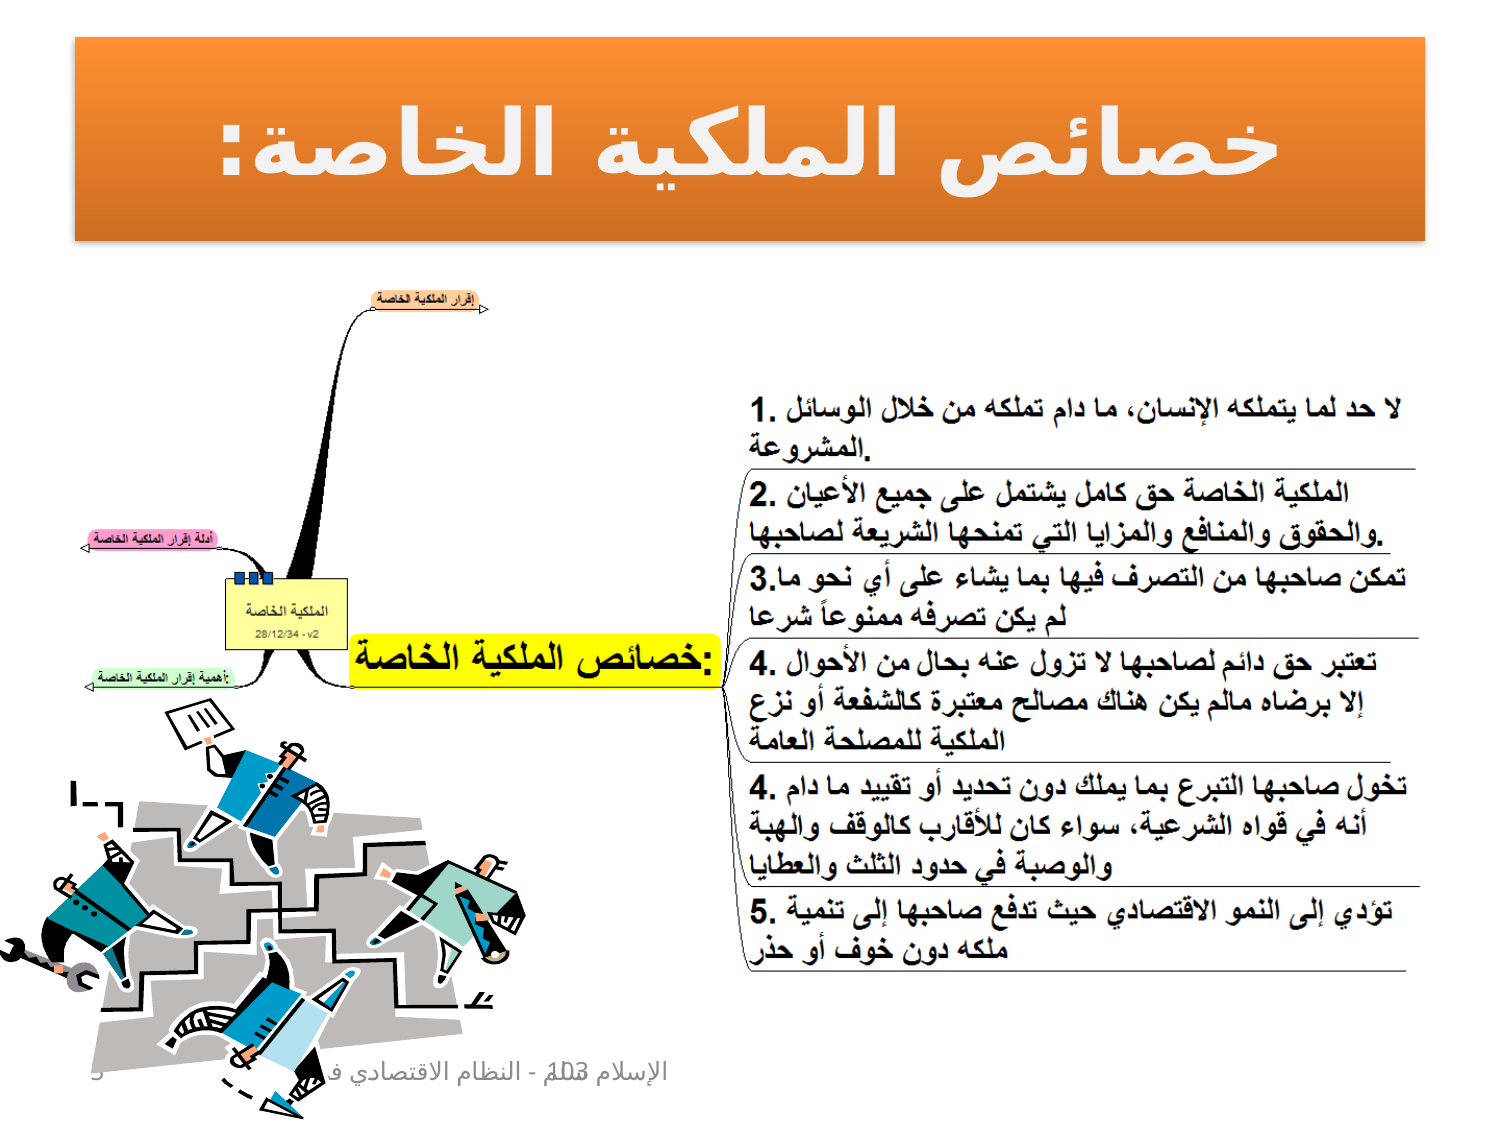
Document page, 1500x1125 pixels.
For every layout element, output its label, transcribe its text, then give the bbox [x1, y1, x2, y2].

footer 103 سلم - النظام الاقتصادي في الإسلام [541, 1042, 988, 1103]
picture [0, 262, 1426, 1125]
title خصائص الملكية الخاصة: [75, 37, 1425, 241]
